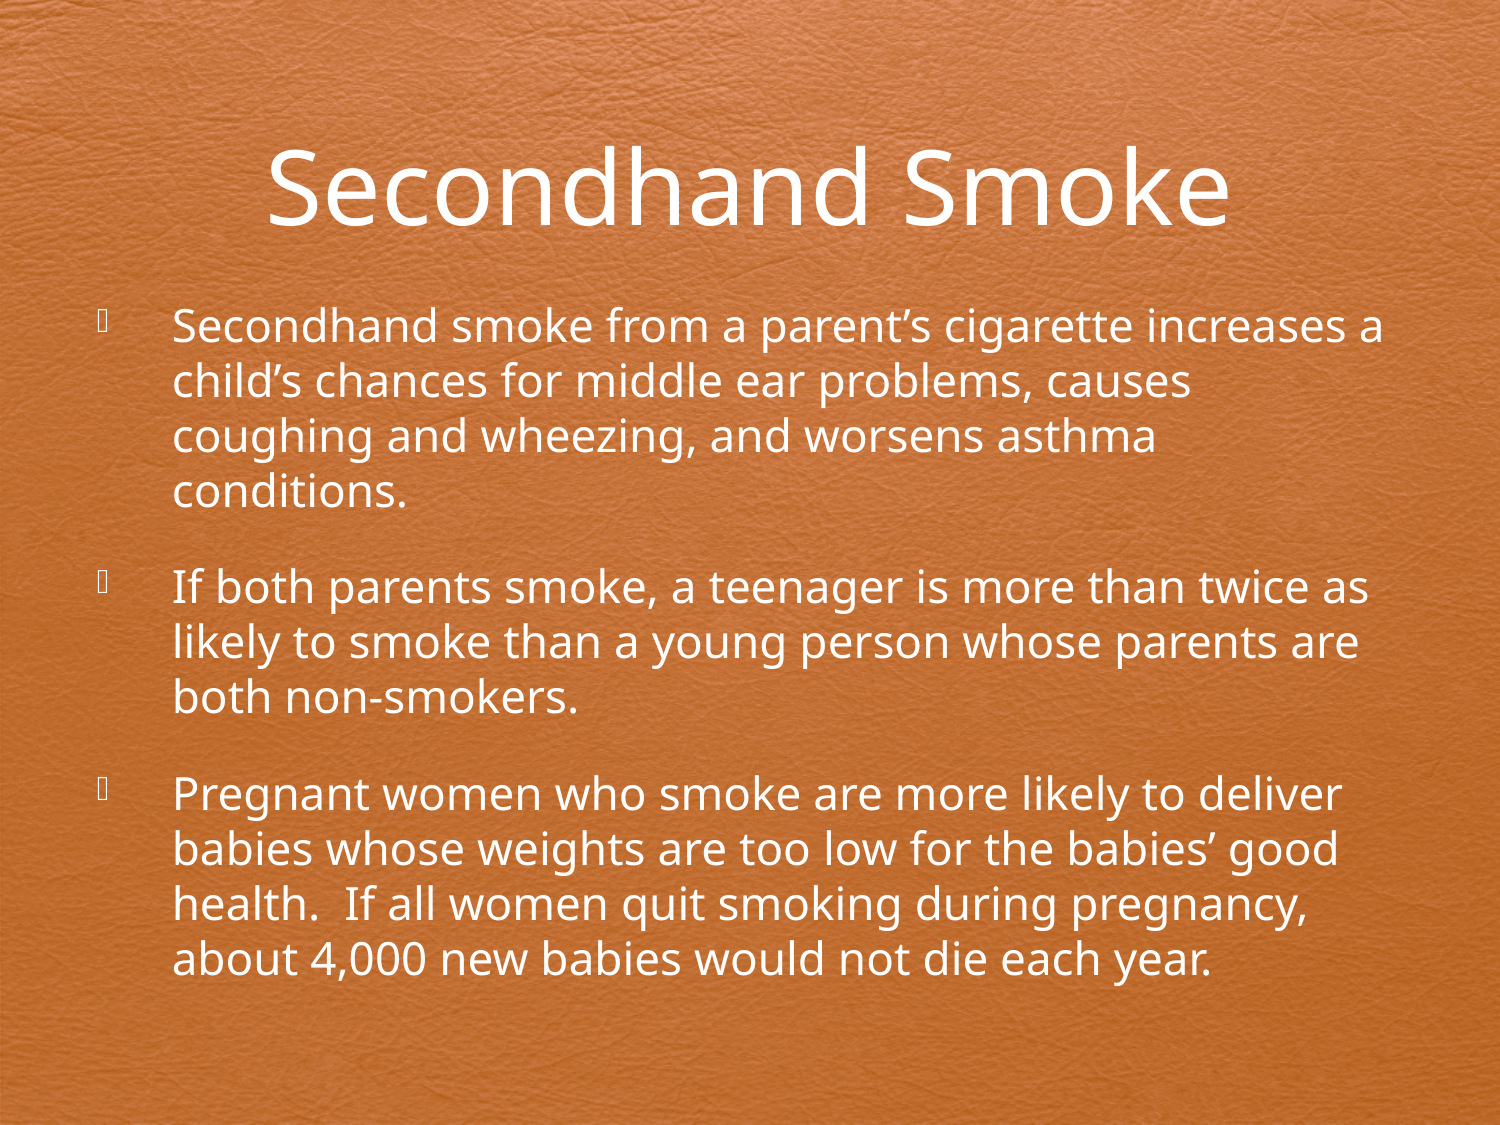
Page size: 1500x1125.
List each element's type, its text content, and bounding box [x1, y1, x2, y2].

list Secondhand smoke from a parent’s cigarette increases a child’s chances for middle ear problems, causes coughing and wheezing, and worsens asthma conditions. If both parents smoke, a teenager is more than twice as likely to smoke than a young person whose parents are both non-smokers. Pregnant women who smoke are more likely to deliver babies whose weights are too low for the babies’ good health. If all women quit smoking during pregnancy, about 4,000 new babies would not die each year. [81, 288, 1419, 1006]
title Secondhand Smoke [81, 15, 1419, 254]
